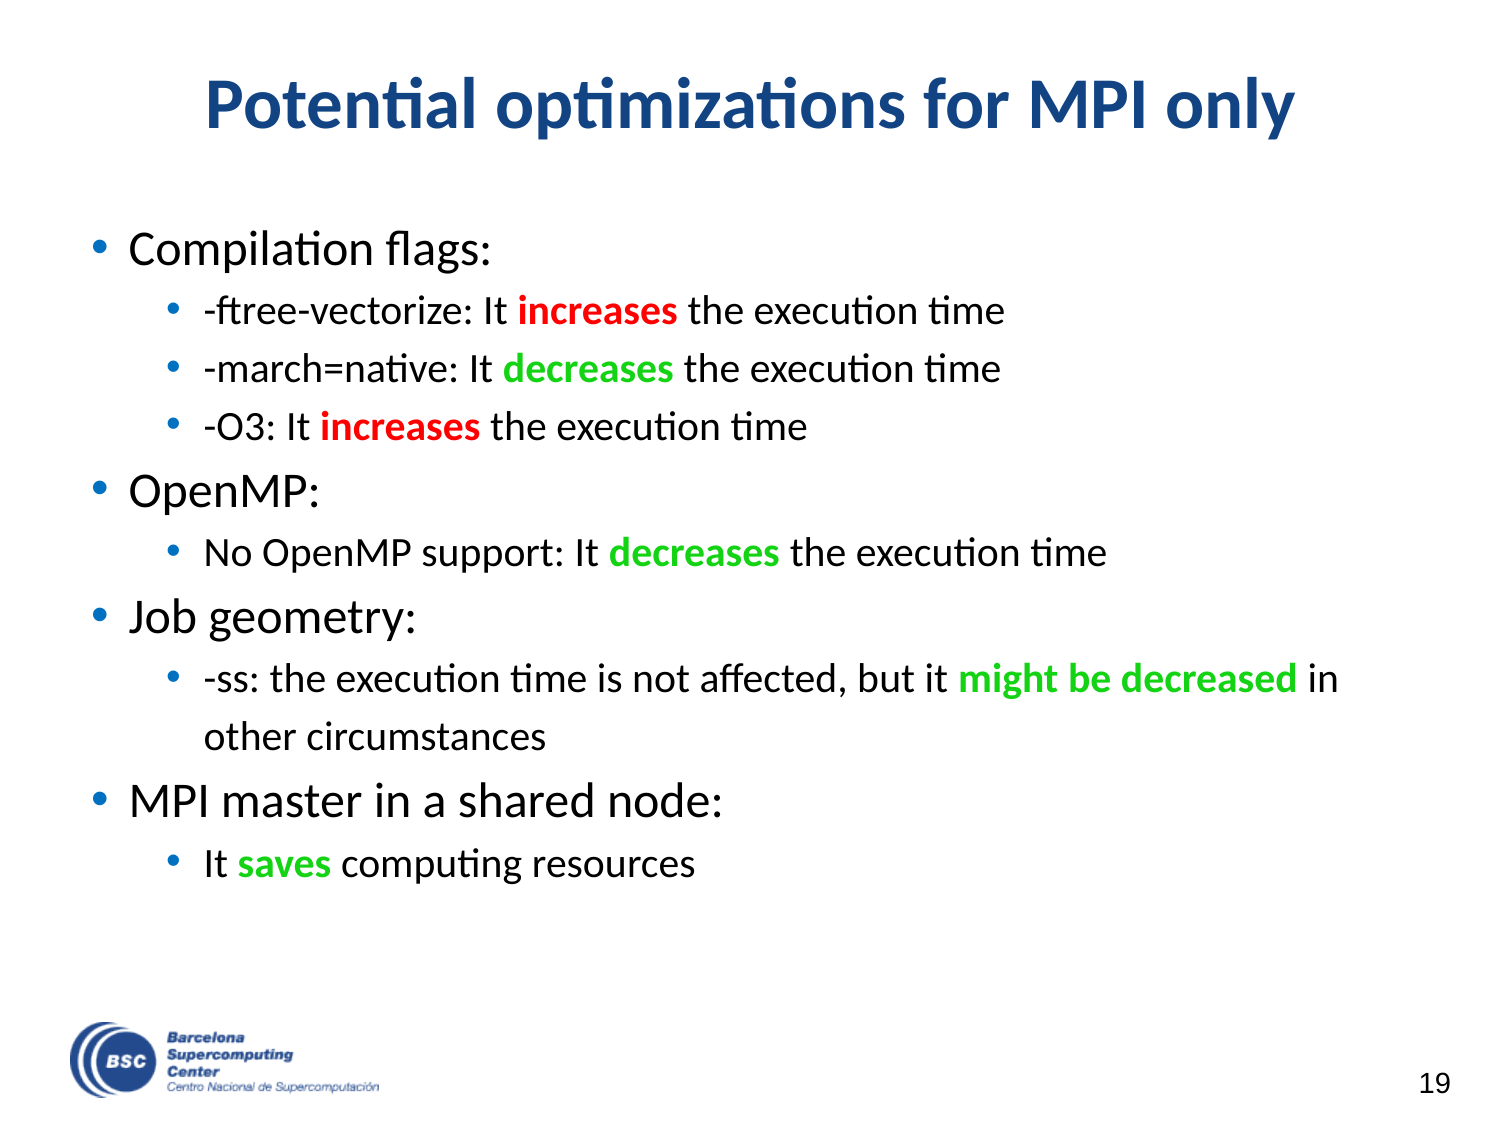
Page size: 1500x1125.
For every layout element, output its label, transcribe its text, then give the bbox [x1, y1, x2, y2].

picture [70, 1022, 379, 1098]
list Compilation flags: -ftree-vectorize: It increases the execution time -march=native: It decreases the execution time -O3: It increases the execution time OpenMP: No OpenMP support: It decreases the execution time Job geometry: -ss: the execution time is not affected, but it might be decreased in other circumstances MPI master in a shared node: It saves computing resources [76, 199, 1427, 993]
slide_number ‹#› [1403, 1038, 1494, 1125]
title Potential optimizations for MPI only [76, 35, 1427, 174]
